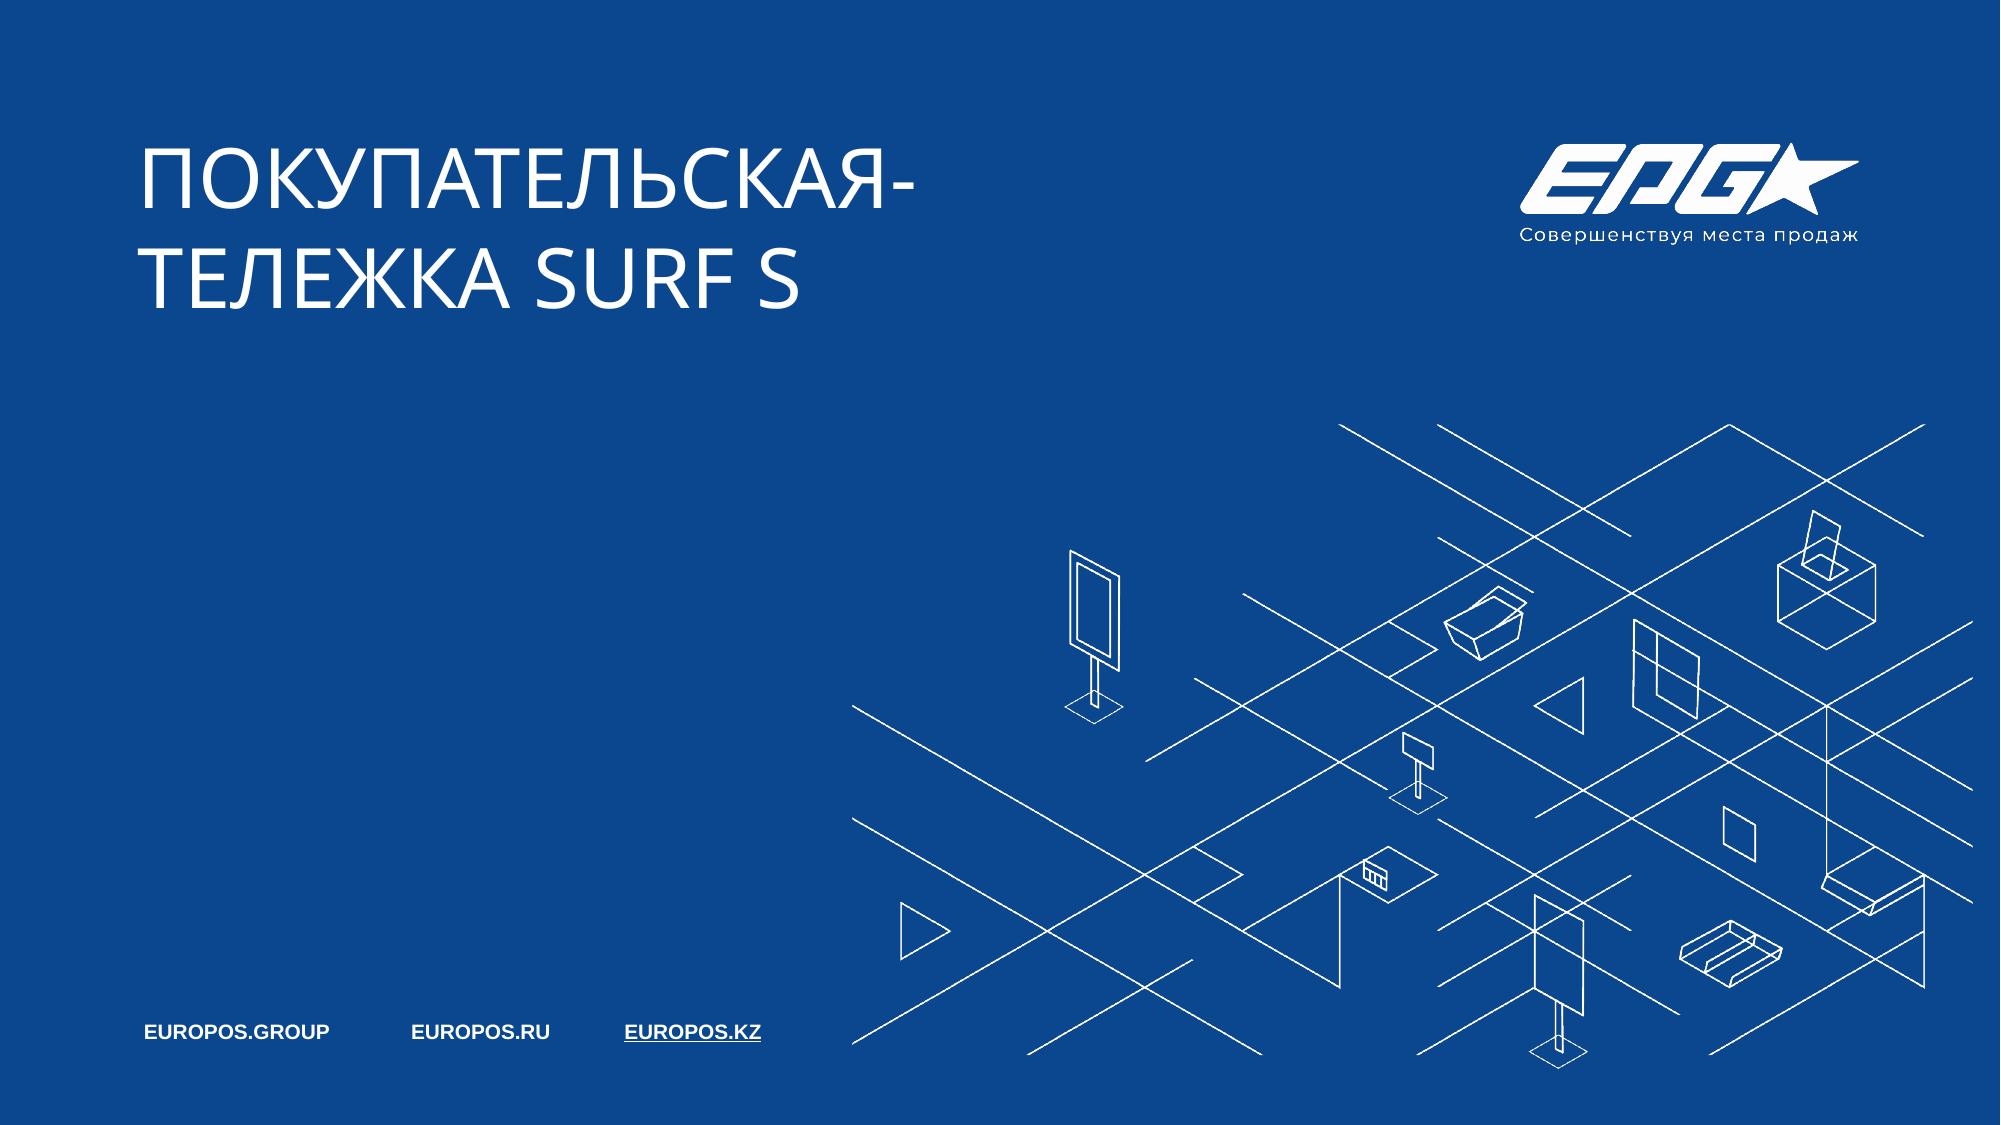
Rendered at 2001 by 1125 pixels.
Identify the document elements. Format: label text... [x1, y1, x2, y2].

text_box EUROPOS.KZ [618, 1012, 789, 1050]
text_box EUROPOS.GROUP [137, 1012, 348, 1050]
picture [793, 329, 2000, 1125]
picture [1520, 142, 1864, 245]
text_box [122, 117, 1112, 336]
text_box EUROPOS.RU [404, 1012, 576, 1050]
